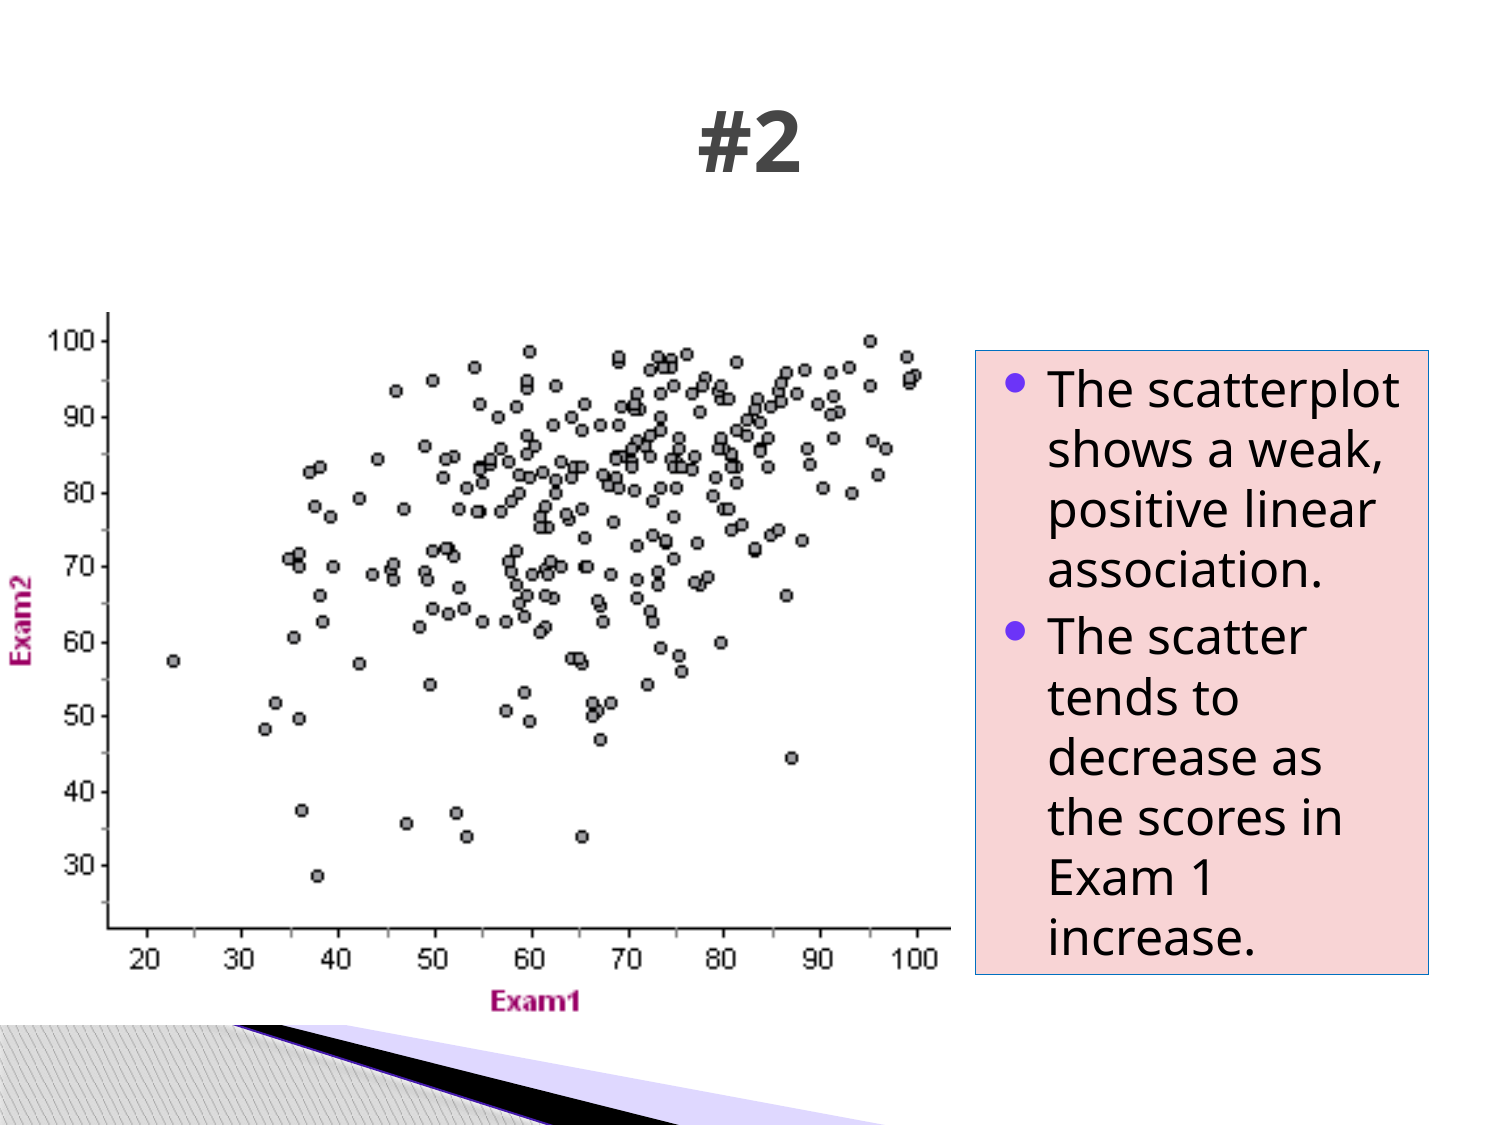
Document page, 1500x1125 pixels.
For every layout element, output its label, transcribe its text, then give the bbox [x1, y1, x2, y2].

picture [0, 312, 951, 1026]
list The scatterplot shows a weak, positive linear association. The scatter tends to decrease as the scores in Exam 1 increase. [975, 350, 1429, 975]
title #2 [75, 45, 1425, 233]
